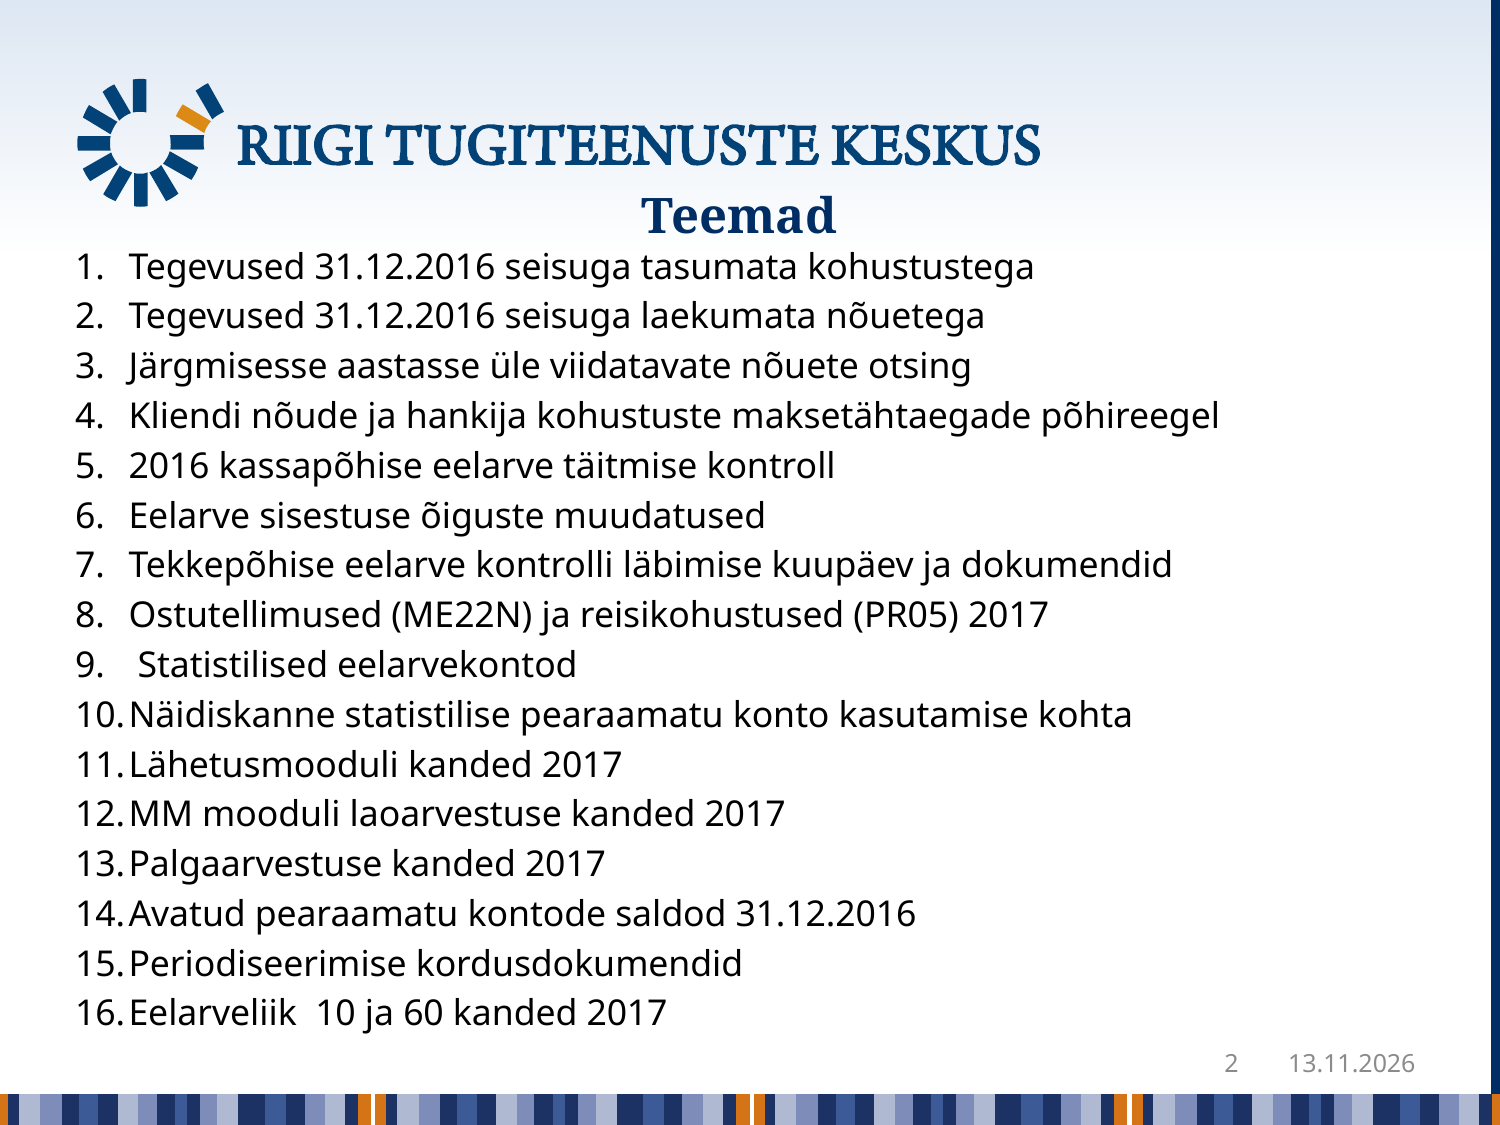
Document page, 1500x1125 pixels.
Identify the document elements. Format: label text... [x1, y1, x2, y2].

title Teemad [88, 184, 1390, 243]
slide_number 2 [1139, 1035, 1254, 1095]
list Tegevused 31.12.2016 seisuga tasumata kohustustega Tegevused 31.12.2016 seisuga laekumata nõuetega Järgmisesse aastasse üle viidatavate nõuete otsing Kliendi nõude ja hankija kohustuste maksetähtaegade põhireegel 2016 kassapõhise eelarve täitmise kontroll Eelarve sisestuse õiguste muudatused Tekkepõhise eelarve kontrolli läbimise kuupäev ja dokumendid Ostutellimused (ME22N) ja reisikohustused (PR05) 2017 Statistilised eelarvekontod Näidiskanne statistilise pearaamatu konto kasutamise kohta Lähetusmooduli kanded 2017 MM mooduli laoarvestuse kanded 2017 Palgaarvestuse kanded 2017 Avatud pearaamatu kontode saldod 31.12.2016 Periodiseerimise kordusdokumendid Eelarveliik 10 ja 60 kanded 2017 [75, 243, 1425, 1035]
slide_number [1269, 1035, 1431, 1095]
